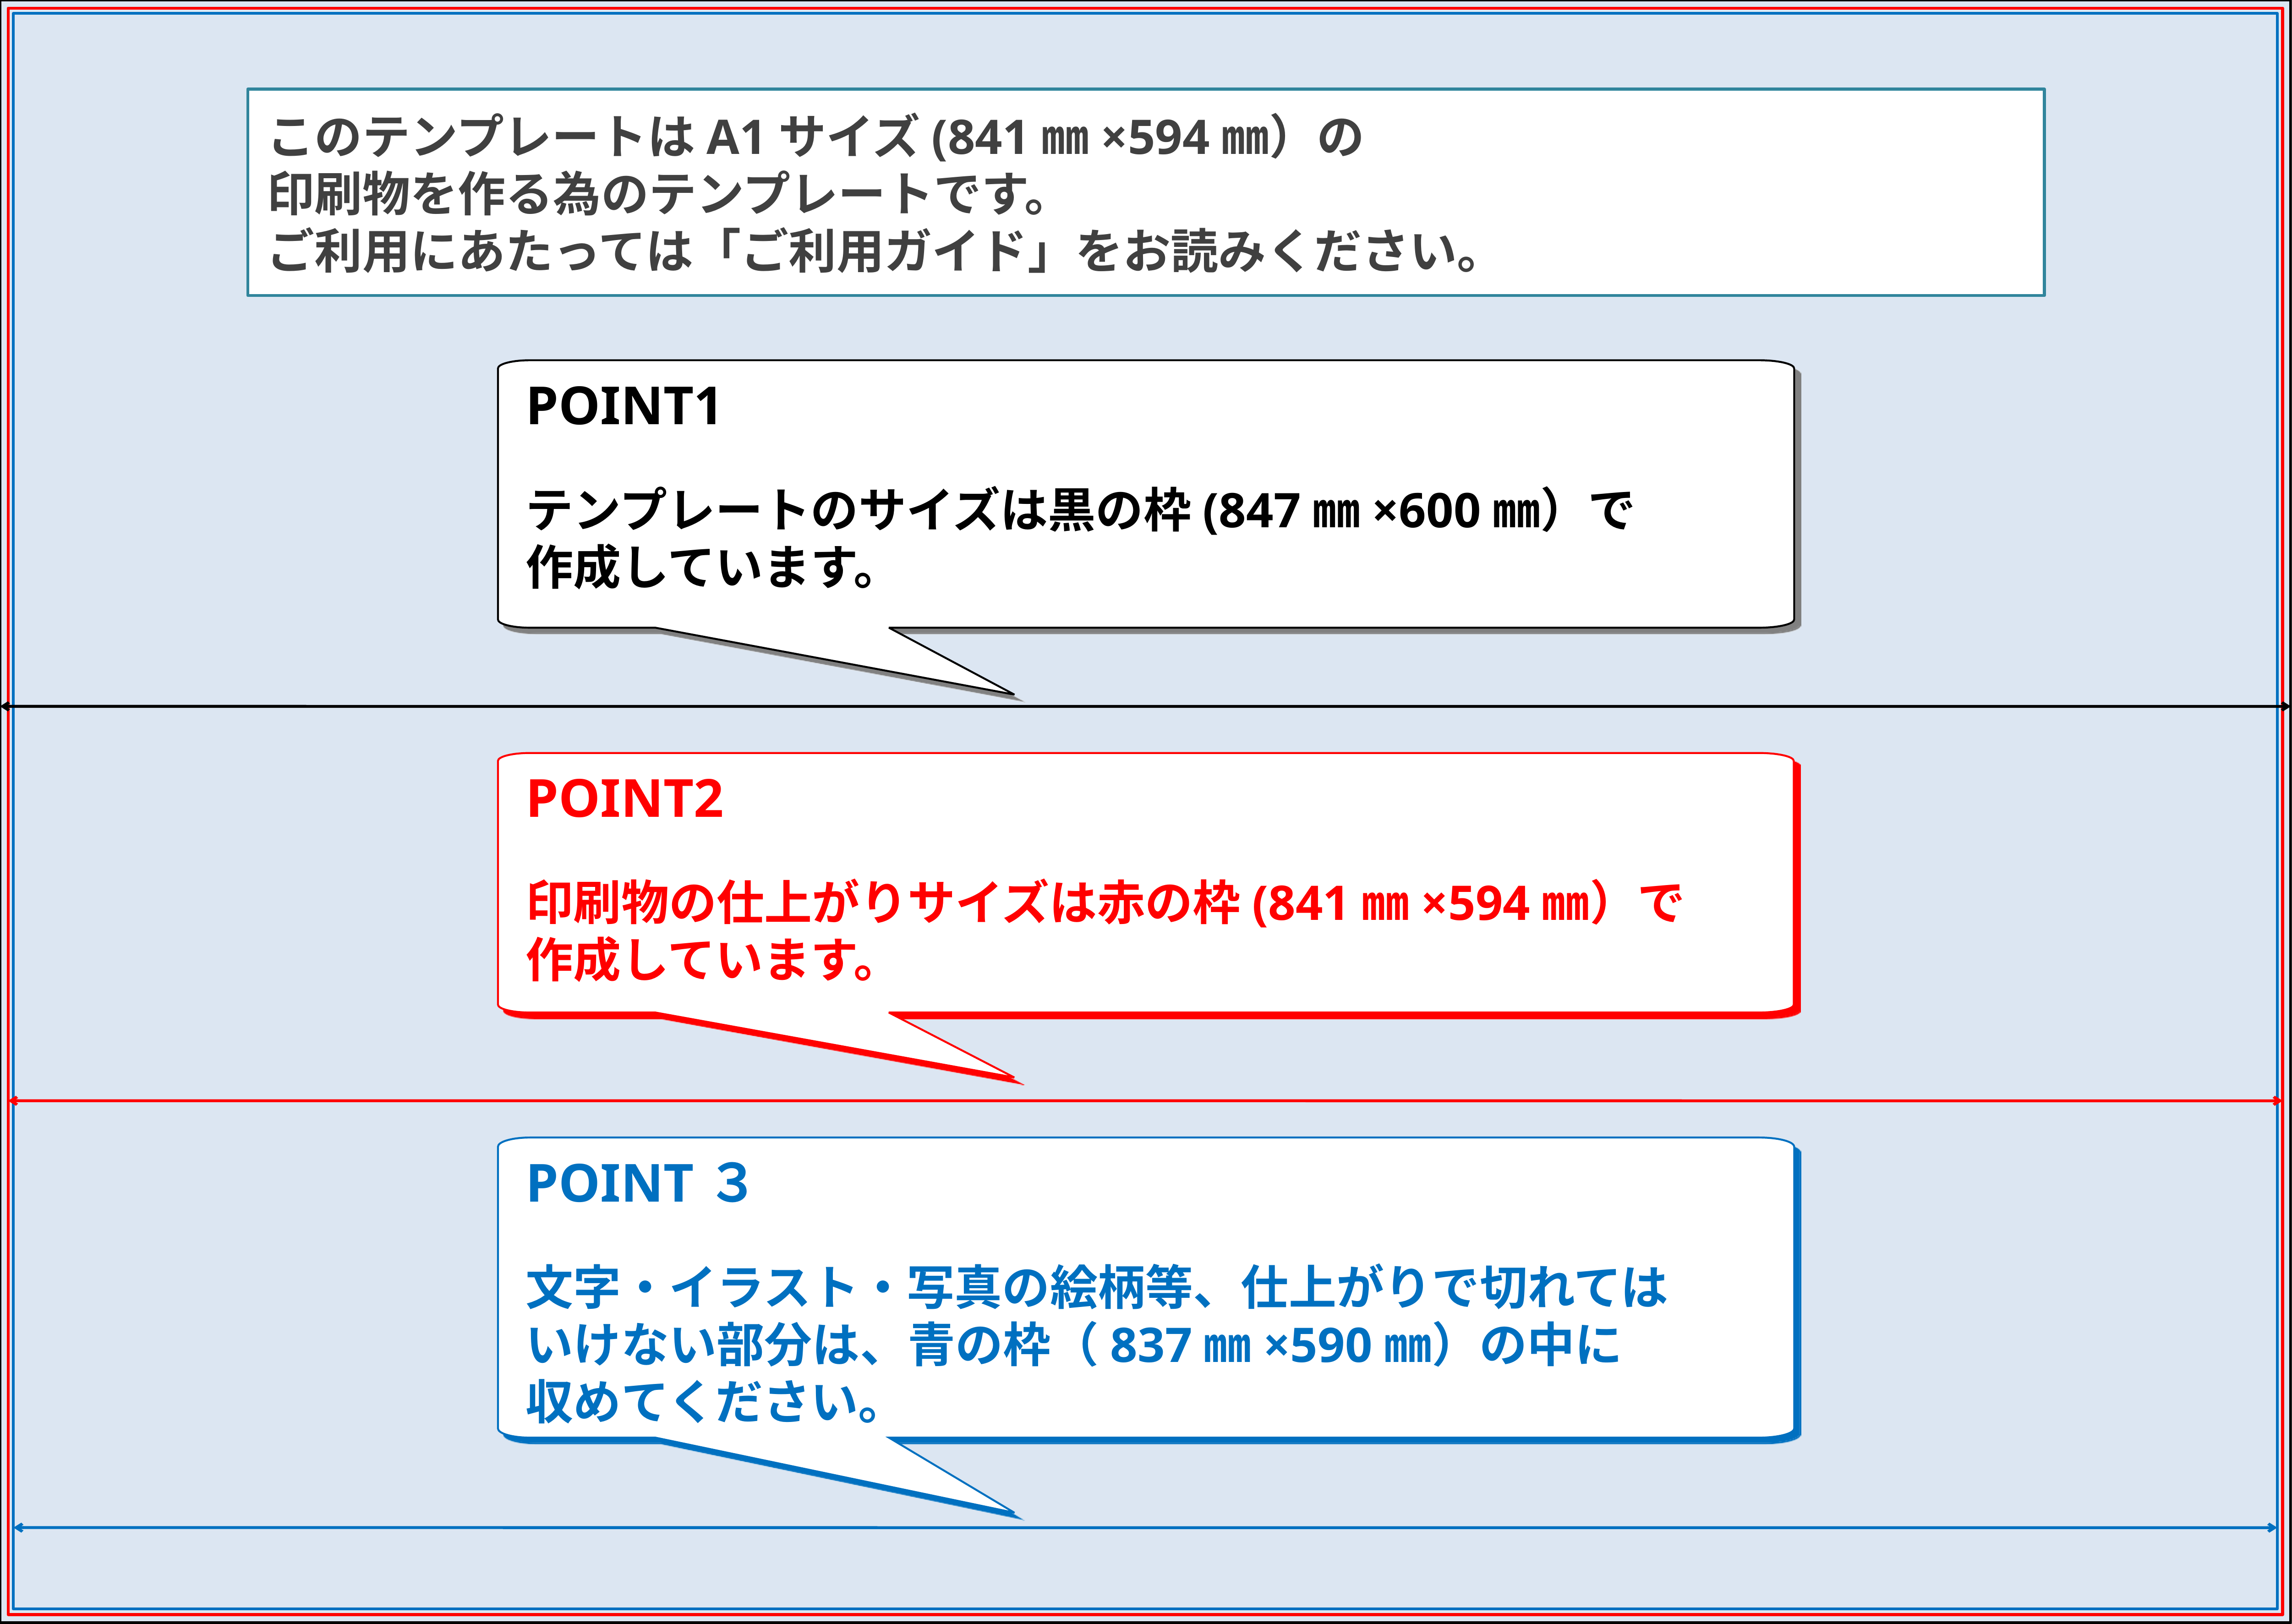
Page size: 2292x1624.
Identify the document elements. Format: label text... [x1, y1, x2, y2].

text_box POINT３ 文字・イラスト・写真の絵柄等、仕上がりで切れては いけない部分は、青の枠（837㎜×590㎜）の中に 収めてください。 [498, 1137, 1794, 1513]
text_box [7, 706, 2284, 1616]
text_box [7, 7, 2284, 706]
text_box [12, 1101, 2278, 1610]
text_box [8, 1097, 2283, 1105]
text_box [12, 706, 2278, 1100]
text_box POINT1 テンプレートのサイズは黒の枠(847㎜×600㎜）で 作成しています。 [498, 360, 1794, 695]
text_box [0, 0, 2292, 1624]
text_box [12, 12, 2278, 706]
text_box POINT2 印刷物の仕上がりサイズは赤の枠(841㎜×594㎜）で 作成しています。 [498, 753, 1794, 1077]
text_box このテンプレートはA1サイズ(841㎜×594㎜）の 印刷物を作る為のテンプレートです。 ご利用にあたっては「ご利用ガイド」をお読みください。 [247, 88, 2045, 296]
text_box [0, 703, 2291, 710]
text_box [13, 1524, 2277, 1531]
